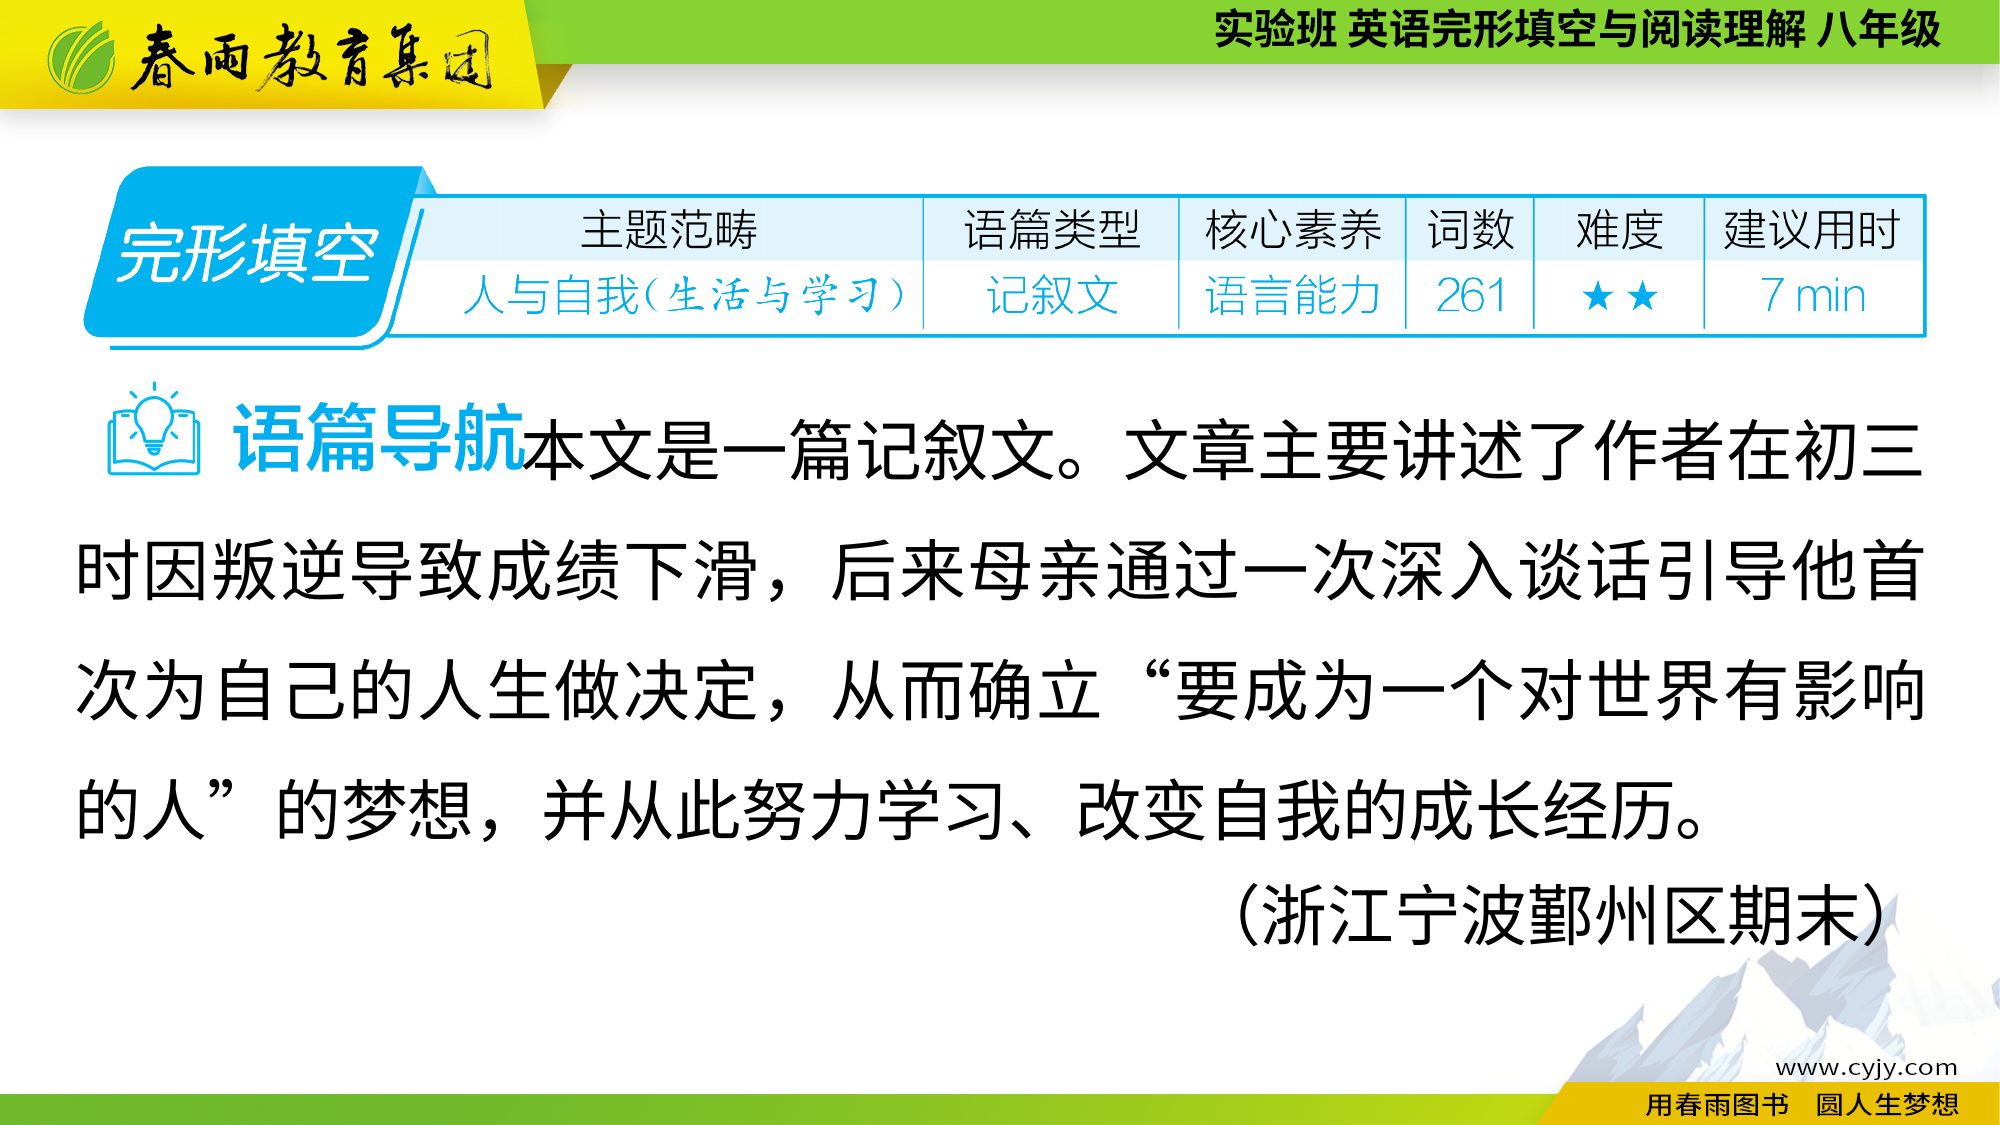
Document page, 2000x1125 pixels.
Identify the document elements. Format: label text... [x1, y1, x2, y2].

list 本文是一篇记叙文。文章主要讲述了作者在初三时因叛逆导致成绩下滑，后来母亲通过一次深入谈话引导他首次为自己的人生做决定，从而确立“要成为一个对世界有影响的人”的梦想，并从此努力学习、改变自我的成长经历。 [59, 361, 1944, 826]
picture [0, 0, 2000, 1125]
text_box （浙江宁波鄞州区期末） [59, 826, 1944, 962]
